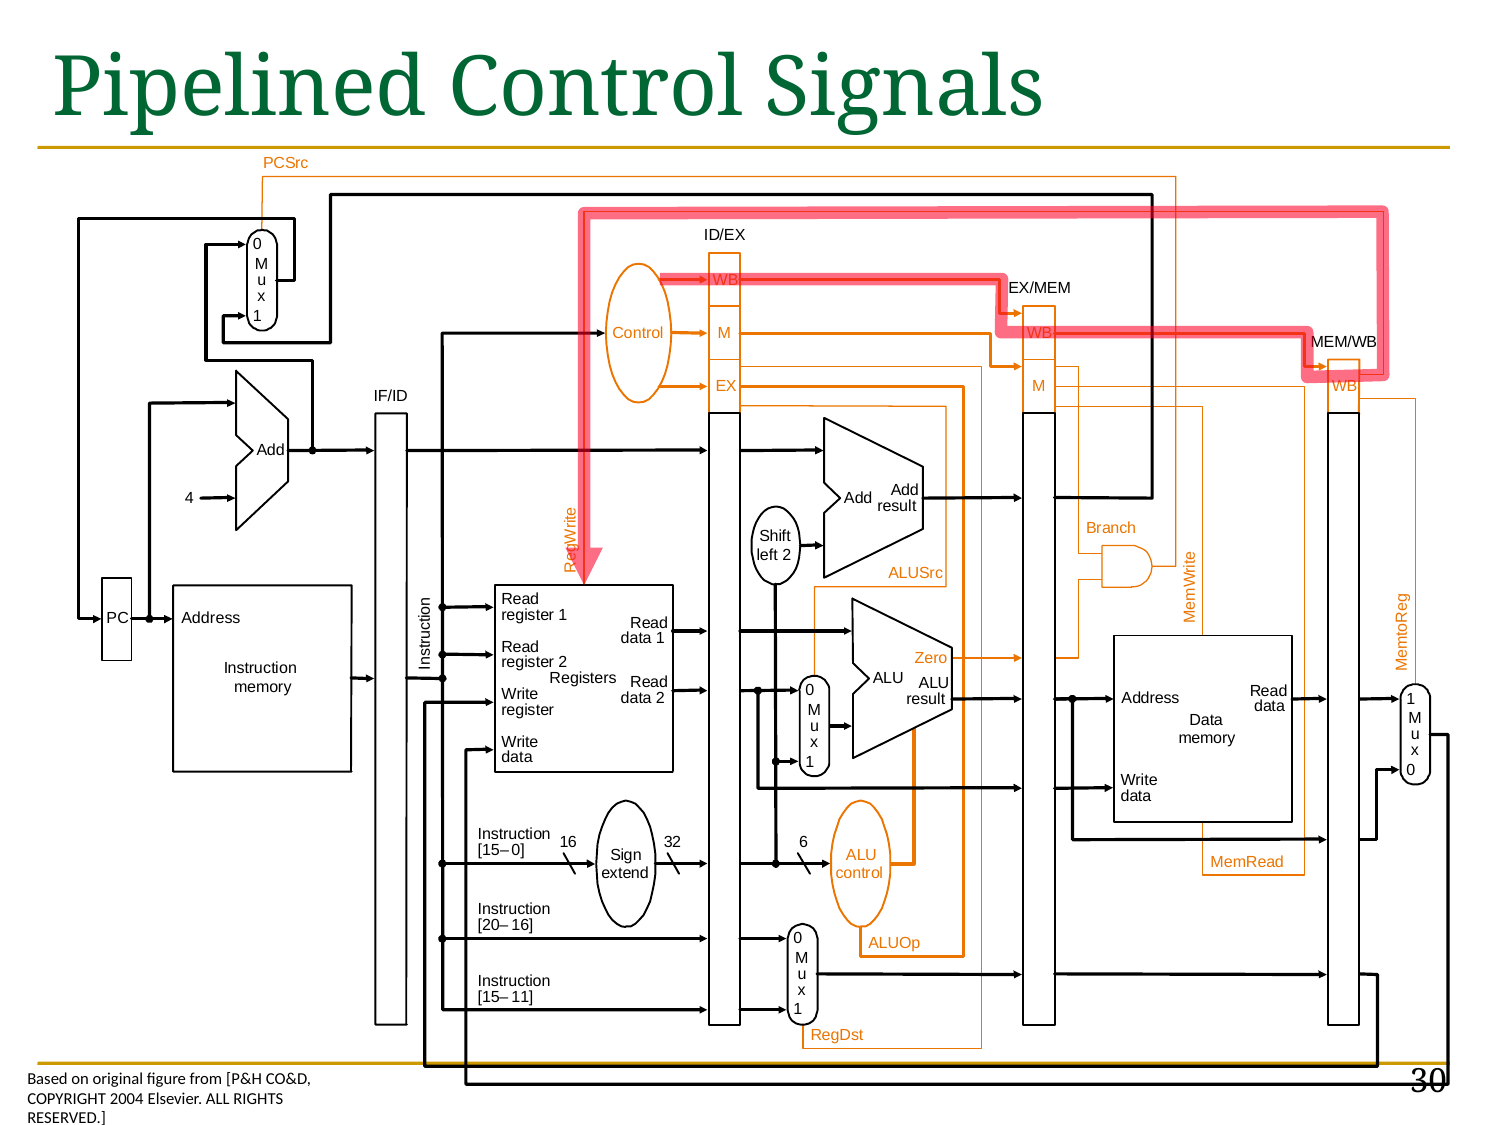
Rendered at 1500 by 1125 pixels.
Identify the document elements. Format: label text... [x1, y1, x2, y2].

slide_number 30 [1111, 1036, 1462, 1112]
title Pipelined Control Signals [37, 24, 1450, 200]
text_box Based on original figure from [P&H CO&D, COPYRIGHT 2004 Elsevier. ALL RIGHTS RESERVED.] [12, 1060, 338, 1125]
picture [74, 153, 1451, 1088]
